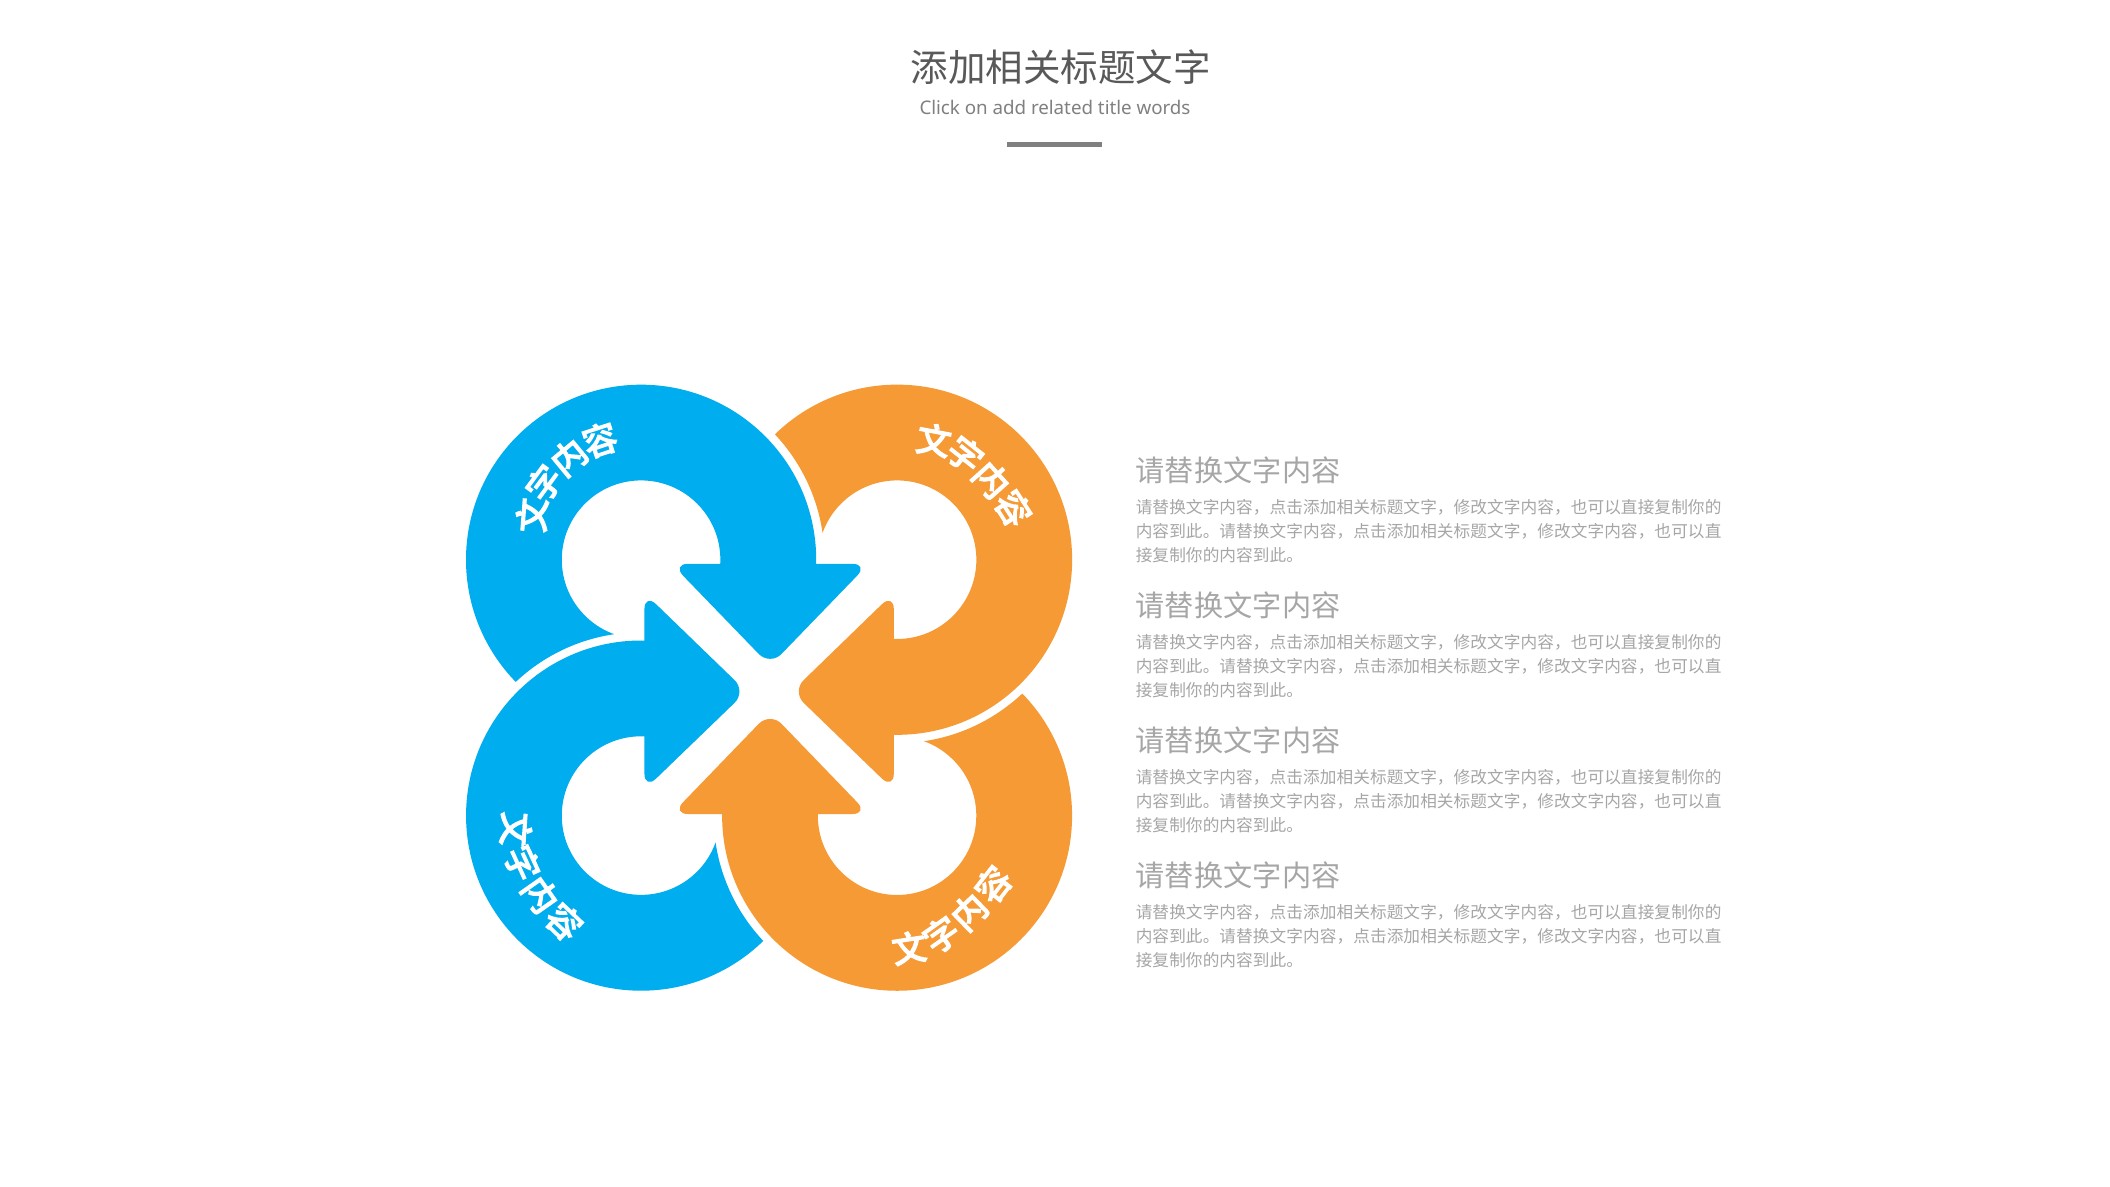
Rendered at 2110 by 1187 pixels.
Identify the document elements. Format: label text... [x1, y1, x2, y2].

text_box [1135, 444, 1728, 566]
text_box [466, 384, 1073, 991]
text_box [1135, 580, 1728, 701]
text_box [1135, 715, 1728, 836]
text_box 添加相关标题文字 [877, 37, 1245, 95]
text_box Click on add related title words [877, 89, 1232, 124]
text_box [1135, 850, 1728, 971]
